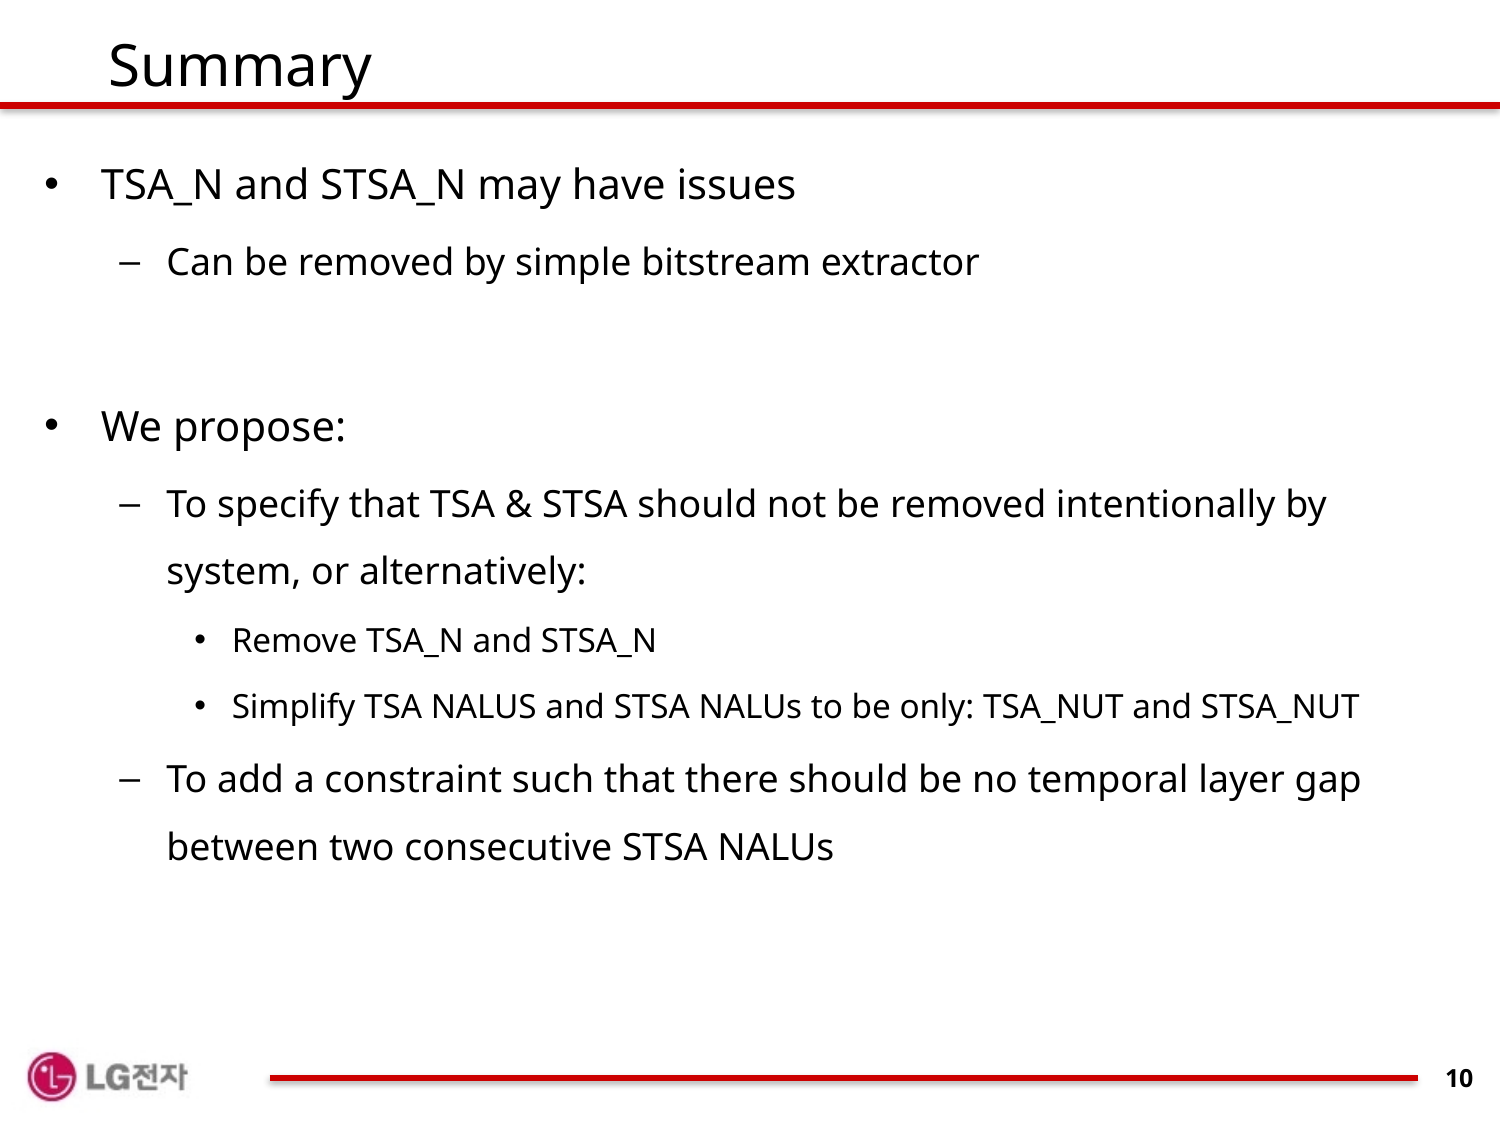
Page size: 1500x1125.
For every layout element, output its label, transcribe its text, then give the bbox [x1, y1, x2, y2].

list TSA_N and STSA_N may have issues Can be removed by simple bitstream extractor We propose: To specify that TSA & STSA should not be removed intentionally by system, or alternatively: Remove TSA_N and STSA_N Simplify TSA NALUS and STSA NALUs to be only: TSA_NUT and STSA_NUT To add a constraint such that there should be no temporal layer gap between two consecutive STSA NALUs [29, 125, 1471, 1059]
title Summary [93, 32, 1243, 94]
picture [0, 1037, 249, 1125]
slide_number 10 [1417, 1054, 1489, 1114]
